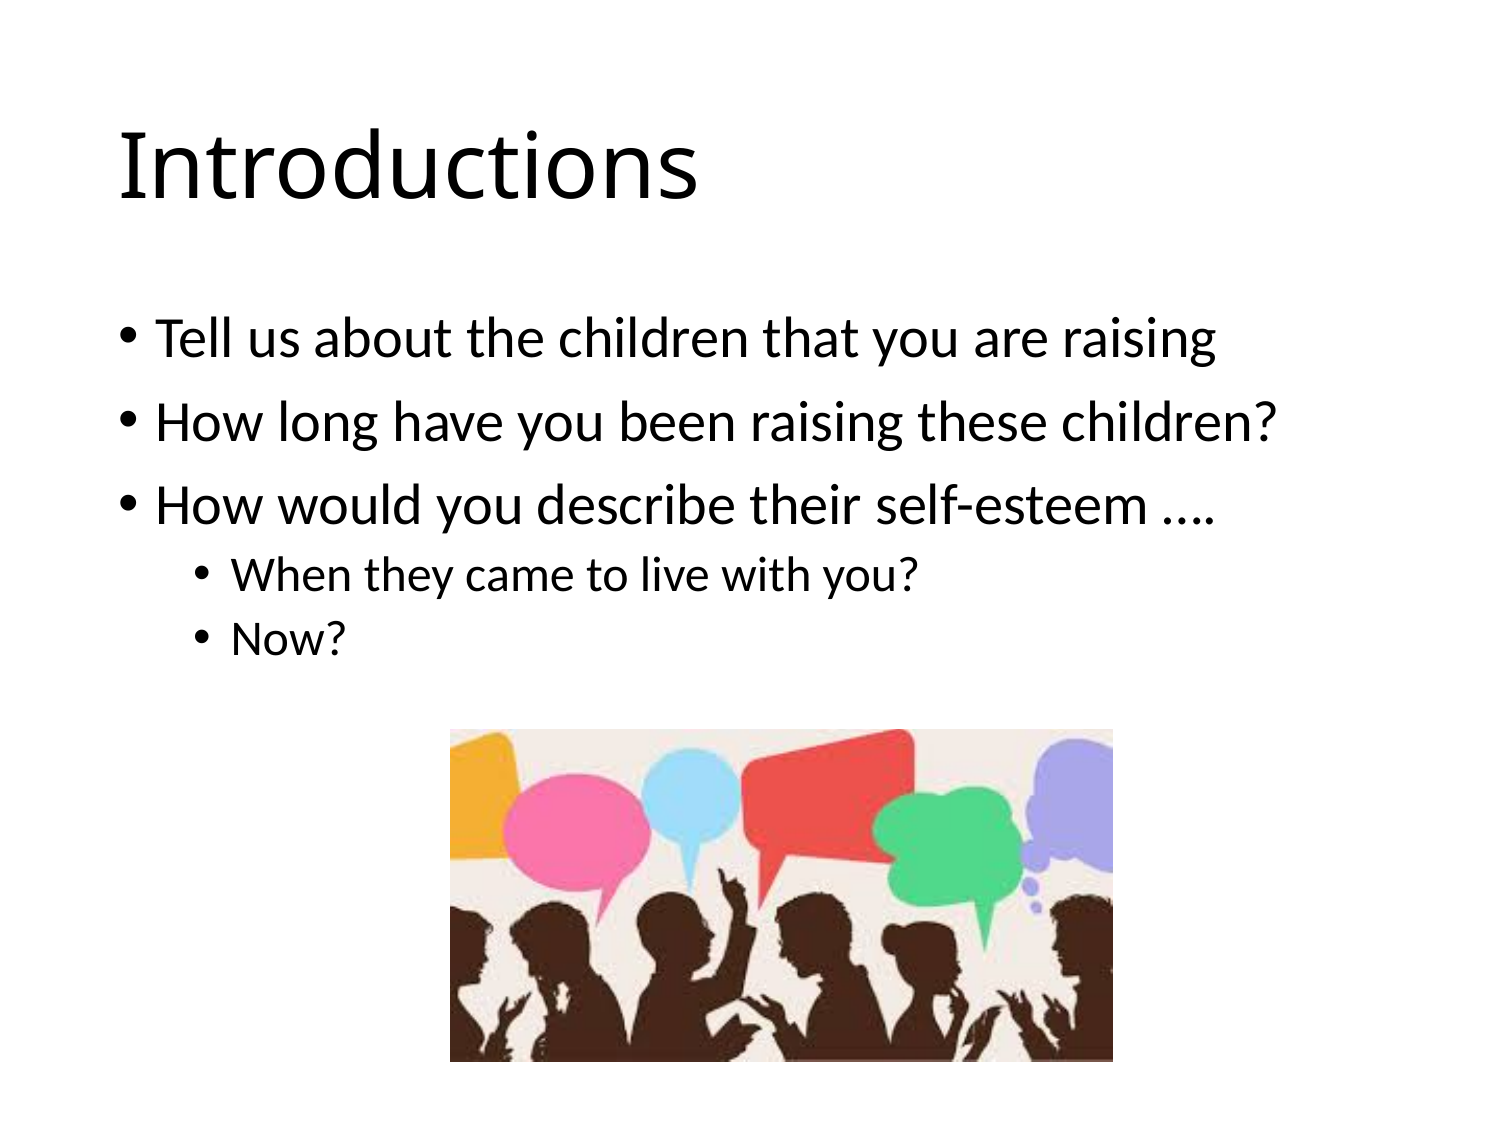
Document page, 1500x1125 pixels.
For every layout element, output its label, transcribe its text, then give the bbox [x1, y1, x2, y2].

title Introductions [103, 59, 1397, 278]
picture [449, 729, 1113, 1062]
list Tell us about the children that you are raising How long have you been raising these children? How would you describe their self-esteem …. When they came to live with you? Now? [103, 299, 1397, 1014]
